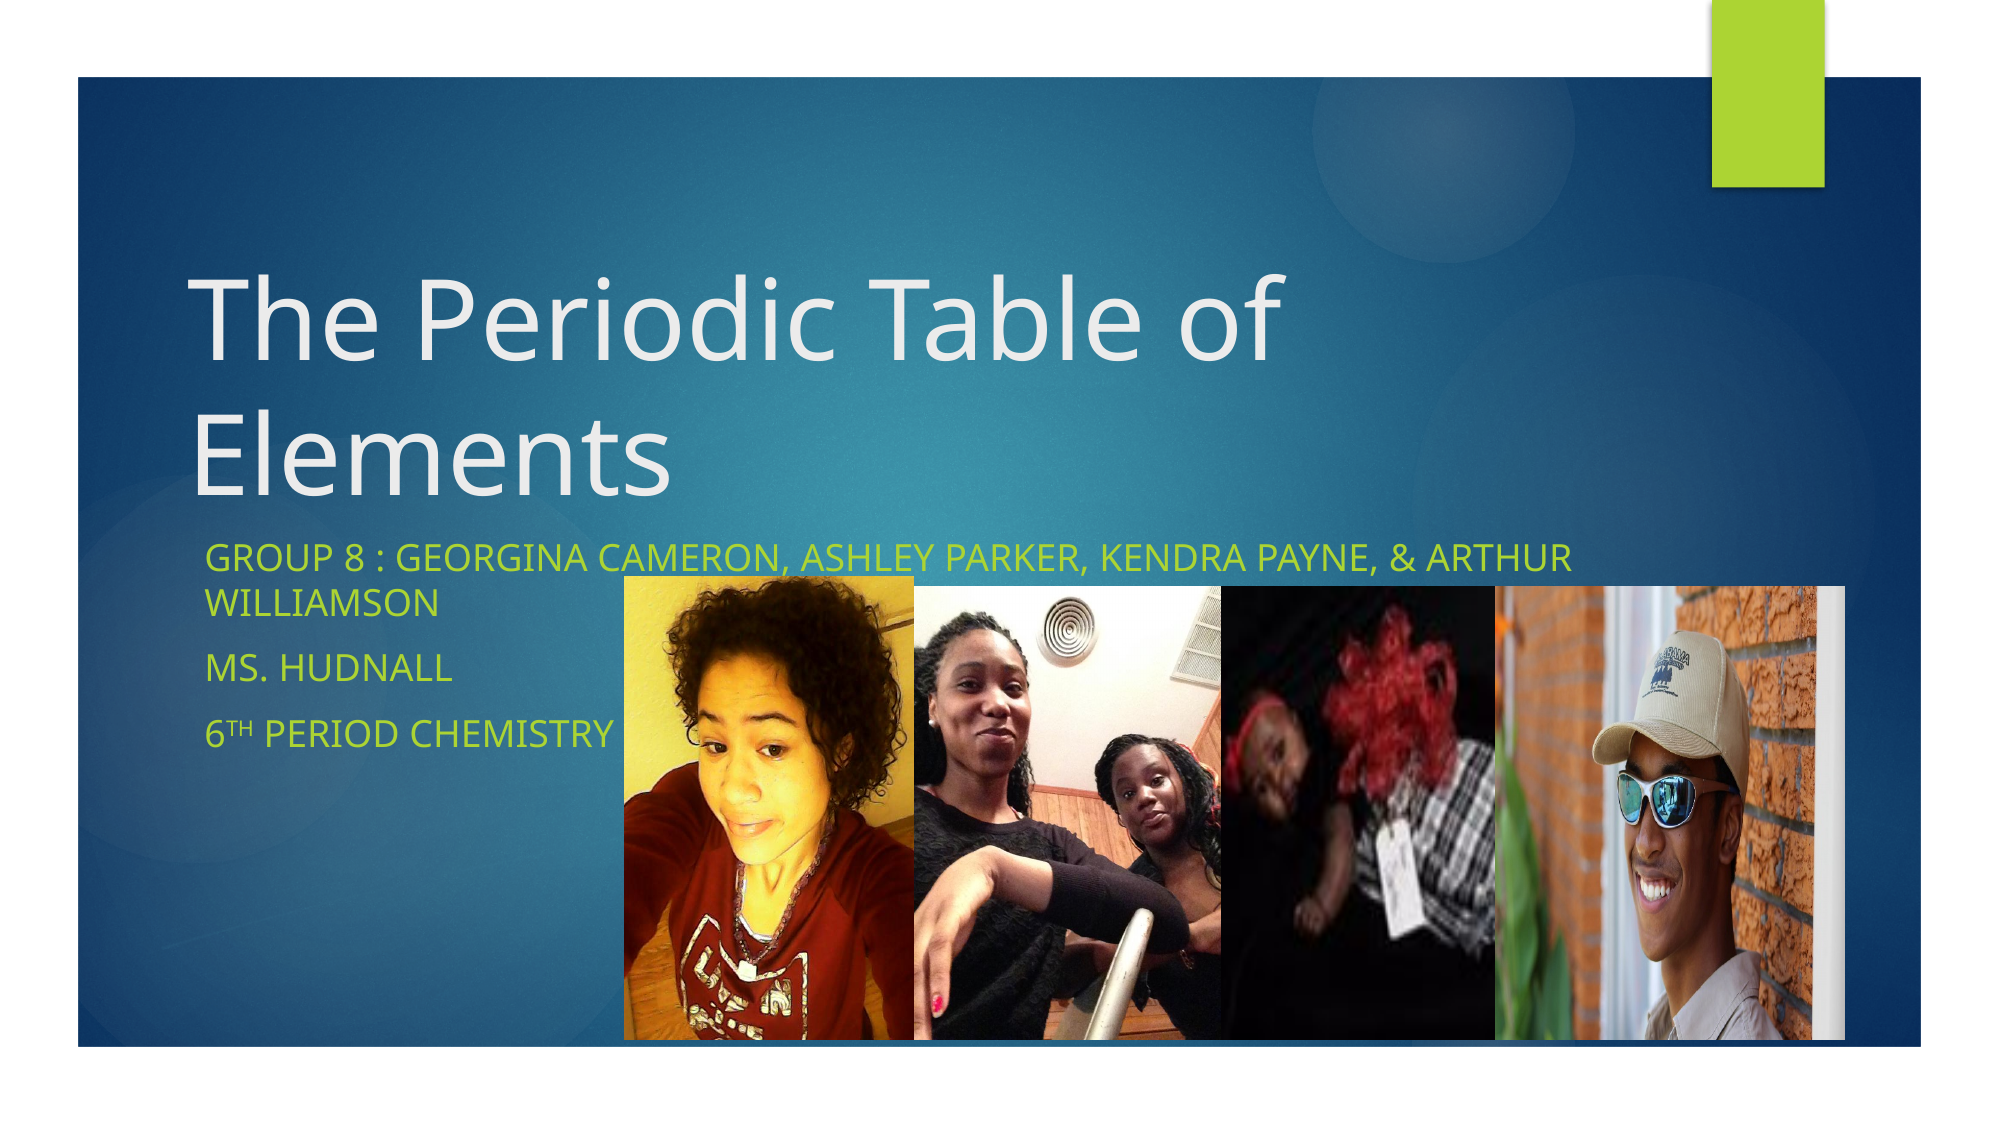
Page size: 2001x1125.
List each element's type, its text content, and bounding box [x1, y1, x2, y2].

subtitle Group 8 : Georgina Cameron, Ashley Parker, Kendra Payne, & Arthur Williamson Ms. Hudnall 6th Period Chemistry [189, 525, 1638, 925]
picture [624, 576, 1845, 1040]
title The Periodic Table of Elements [172, 86, 1621, 526]
